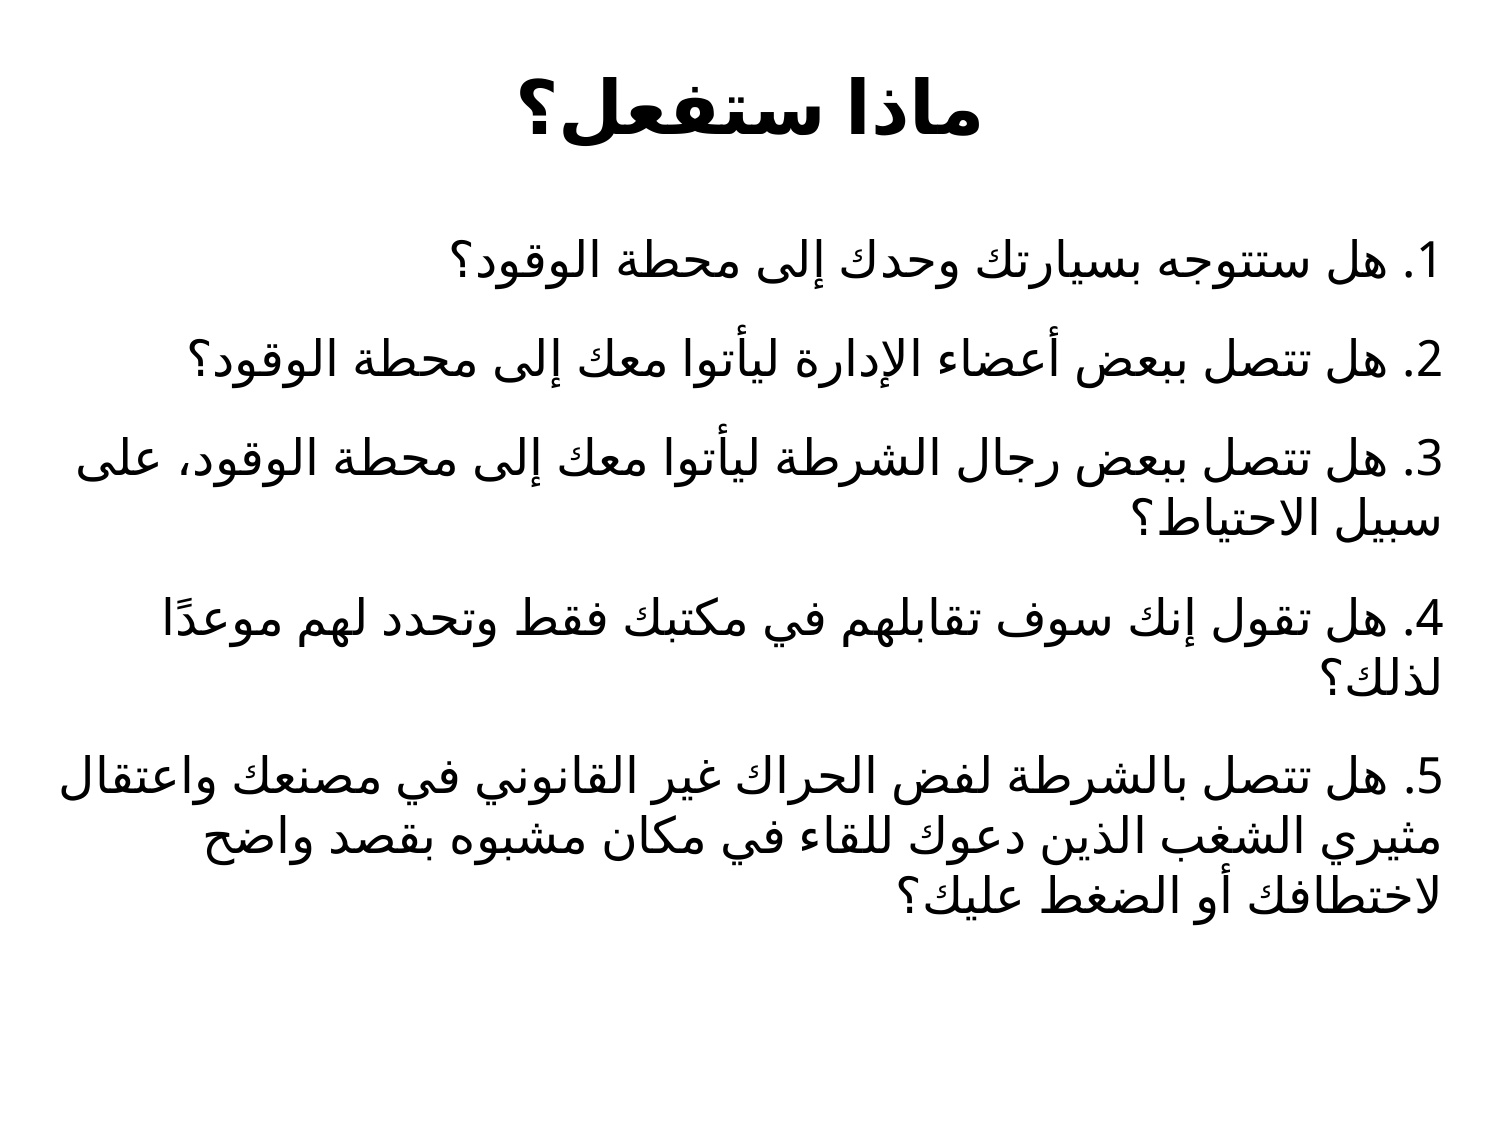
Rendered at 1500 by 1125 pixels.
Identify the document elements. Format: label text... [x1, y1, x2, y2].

list 1. هل ستتوجه بسيارتك وحدك إلى محطة الوقود؟ 2. هل تتصل ببعض أعضاء الإدارة ليأتوا معك إلى محطة الوقود؟ 3. هل تتصل ببعض رجال الشرطة ليأتوا معك إلى محطة الوقود، على سبيل الاحتياط؟ 4. هل تقول إنك سوف تقابلهم في مكتبك فقط وتحدد لهم موعدًا لذلك؟ 5. هل تتصل بالشرطة لفض الحراك غير القانوني في مصنعك واعتقال مثيري الشغب الذين دعوك للقاء في مكان مشبوه بقصد واضح لاختطافك أو الضغط عليك؟ [41, 219, 1459, 1106]
title ماذا ستفعل؟ [75, 56, 1425, 219]
